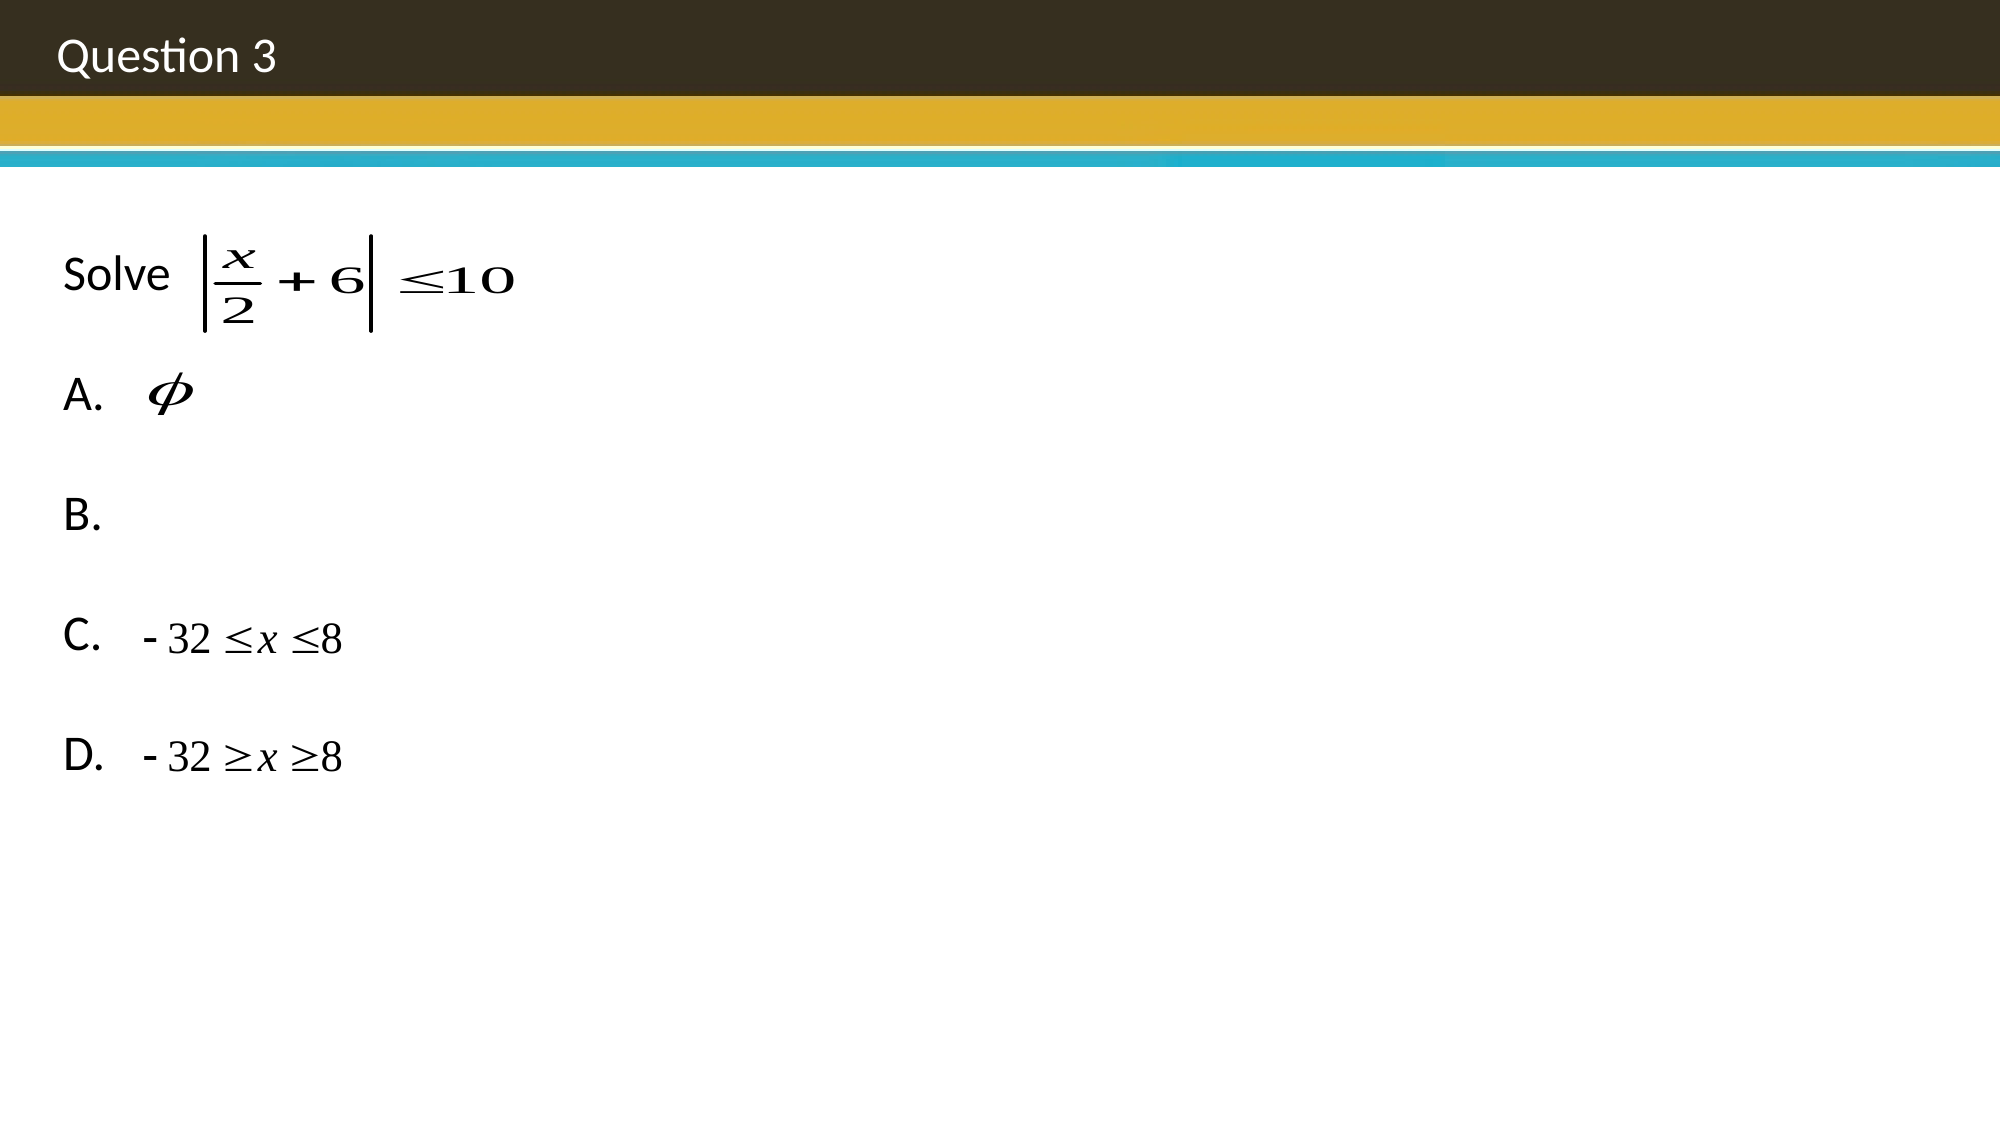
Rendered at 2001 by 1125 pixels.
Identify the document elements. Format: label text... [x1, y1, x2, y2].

picture [136, 360, 212, 427]
text_box Question 3 [41, 14, 293, 90]
picture [190, 228, 531, 339]
picture [136, 611, 348, 665]
picture [0, 0, 2000, 167]
picture [136, 729, 348, 783]
